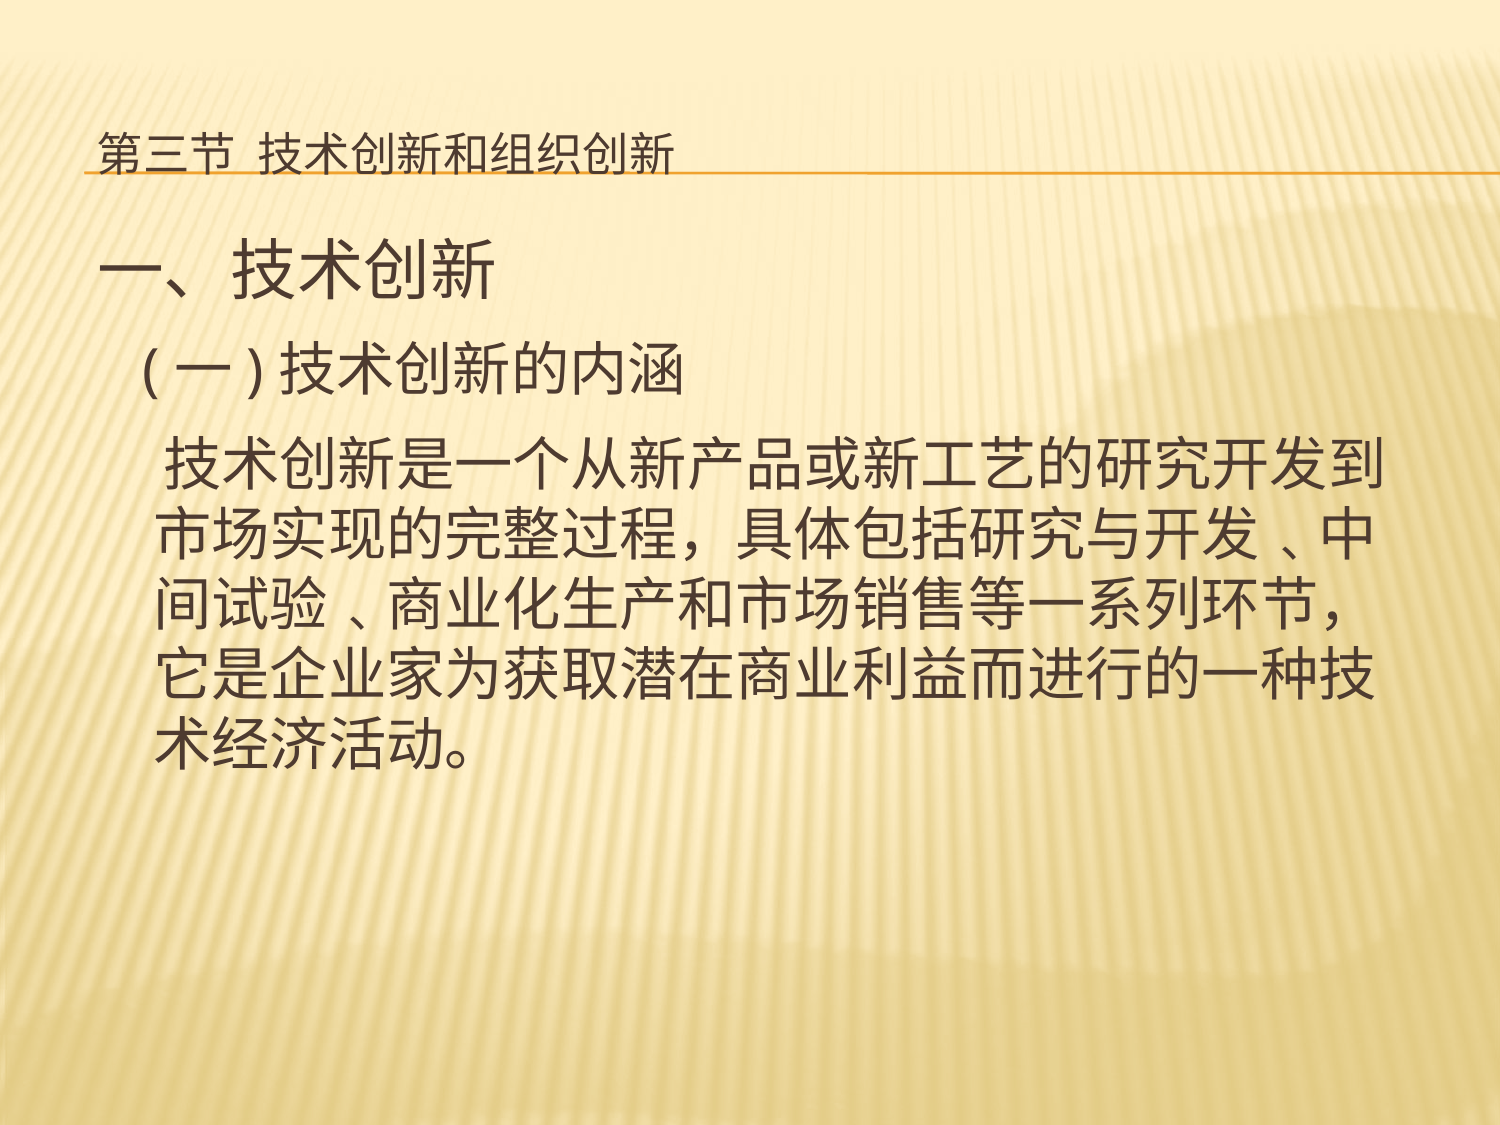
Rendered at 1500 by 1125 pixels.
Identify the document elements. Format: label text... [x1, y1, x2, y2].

list 一、技术创新 (一)技术创新的内涵 技术创新是一个从新产品或新工艺的研究开发到市场实现的完整过程，具体包括研究与开发﹑中间试验﹑商业化生产和市场销售等一系列环节，它是企业家为获取潜在商业利益而进行的一种技术经济活动。 [81, 219, 1433, 1060]
title 第三节 技术创新和组织创新 [82, 117, 1432, 219]
